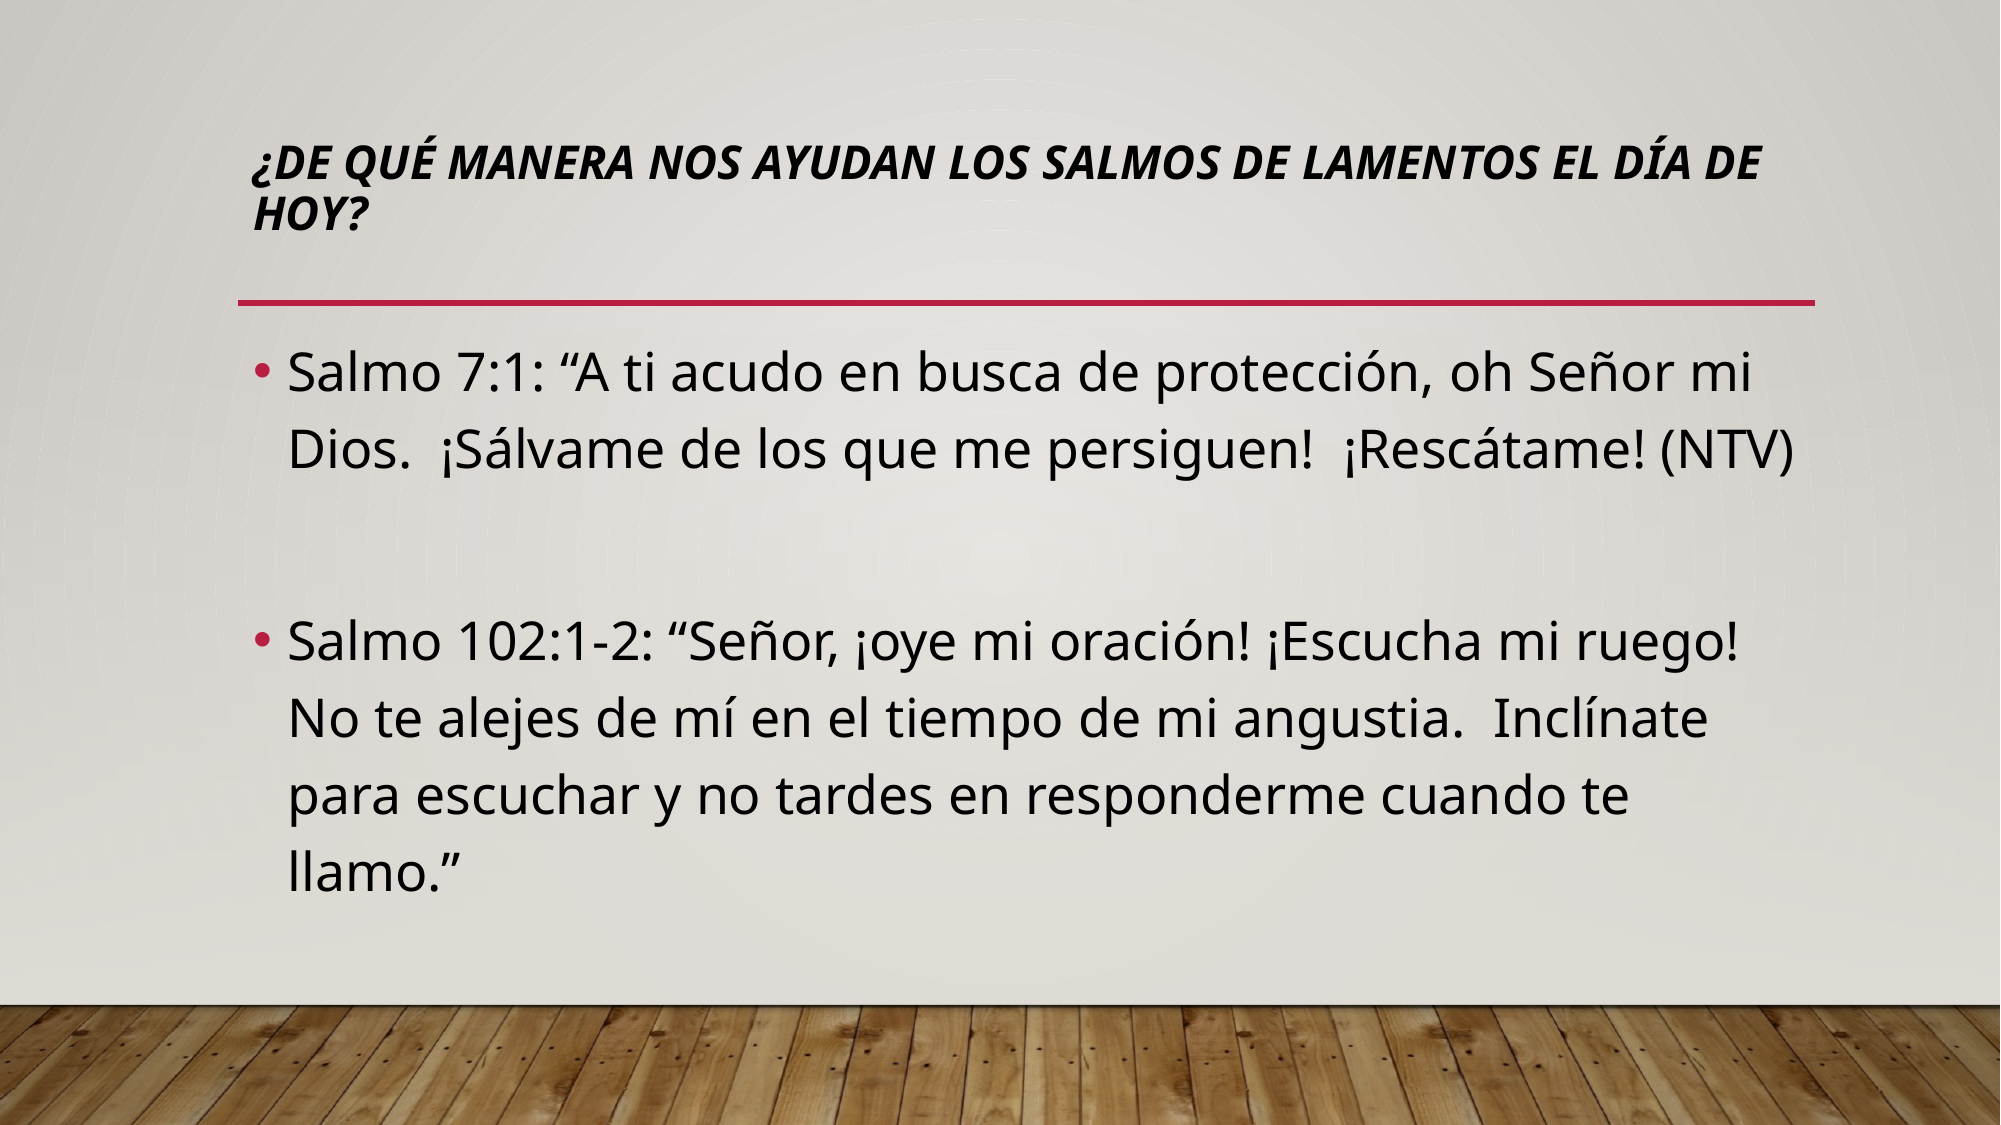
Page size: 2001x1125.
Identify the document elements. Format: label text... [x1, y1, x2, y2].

picture [0, 1005, 2000, 1125]
list Salmo 7:1: “A ti acudo en busca de protección, oh Señor mi Dios. ¡Sálvame de los que me persiguen! ¡Rescátame! (NTV) Salmo 102:1-2: “Señor, ¡oye mi oración! ¡Escucha mi ruego! No te alejes de mí en el tiempo de mi angustia. Inclínate para escuchar y no tardes en responderme cuando te llamo.” [238, 317, 1814, 973]
title ¿De qué manera nos ayudan los salmos de lamentos el día de hoy? [238, 131, 1814, 305]
